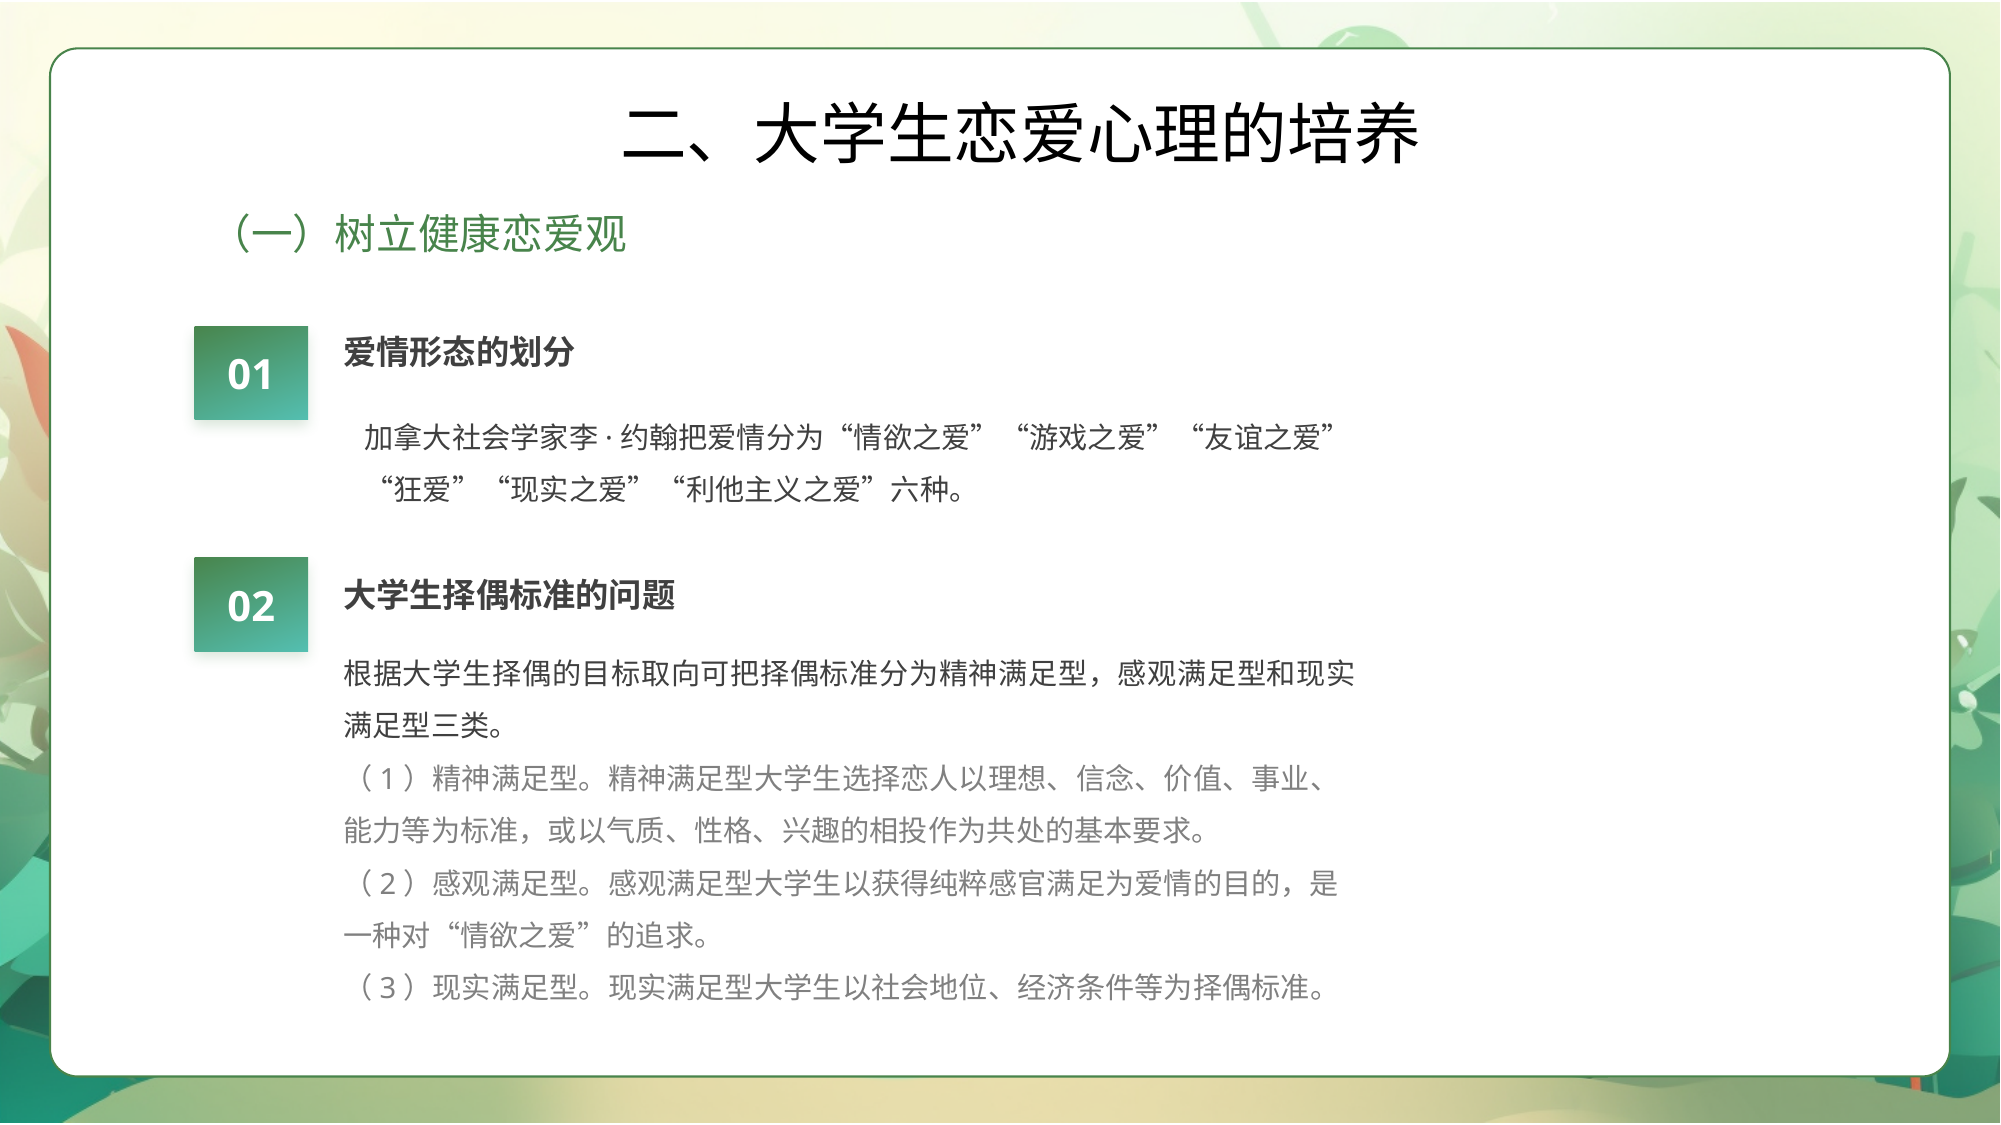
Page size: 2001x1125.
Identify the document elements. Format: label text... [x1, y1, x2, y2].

picture [0, 2, 2000, 1123]
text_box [194, 302, 1405, 990]
text_box （一）树立健康恋爱观 [194, 175, 1736, 266]
text_box 二、大学生恋爱心理的培养 [459, 84, 1583, 175]
